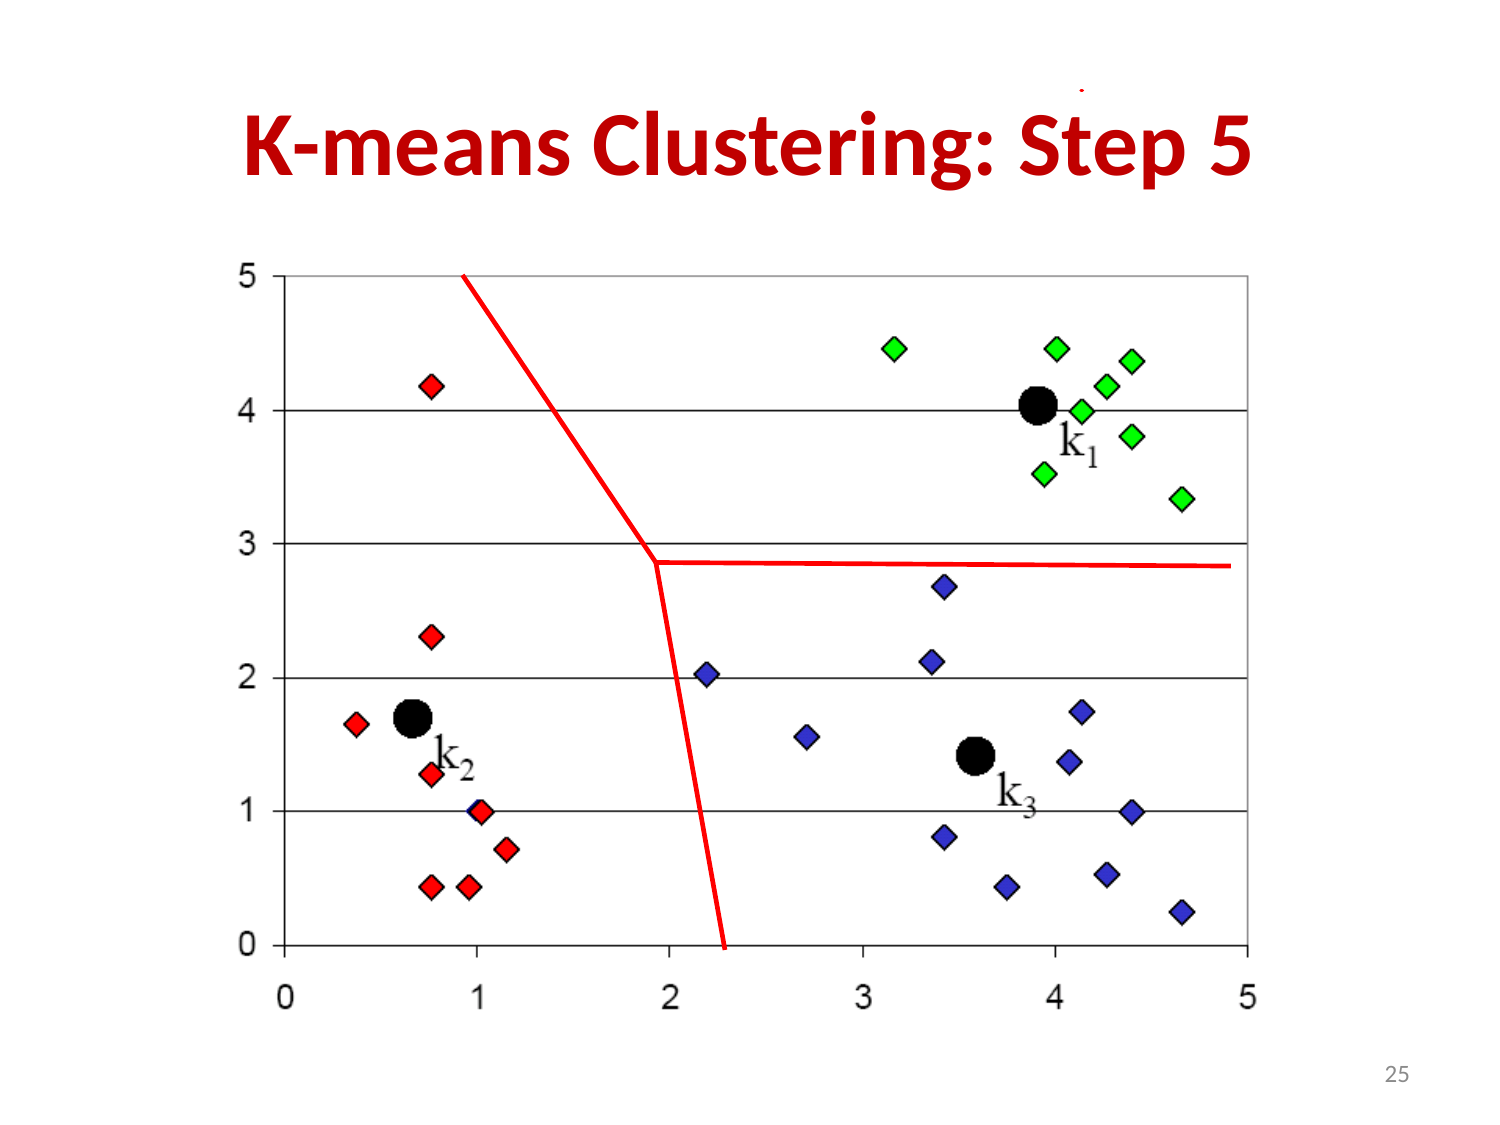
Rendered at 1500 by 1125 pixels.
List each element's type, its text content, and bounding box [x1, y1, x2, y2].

picture [220, 249, 1280, 1026]
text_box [415, 321, 704, 516]
title K-means Clustering: Step 5 [75, 45, 1425, 233]
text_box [655, 562, 1232, 567]
slide_number 25 [1074, 1042, 1425, 1103]
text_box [496, 721, 885, 791]
